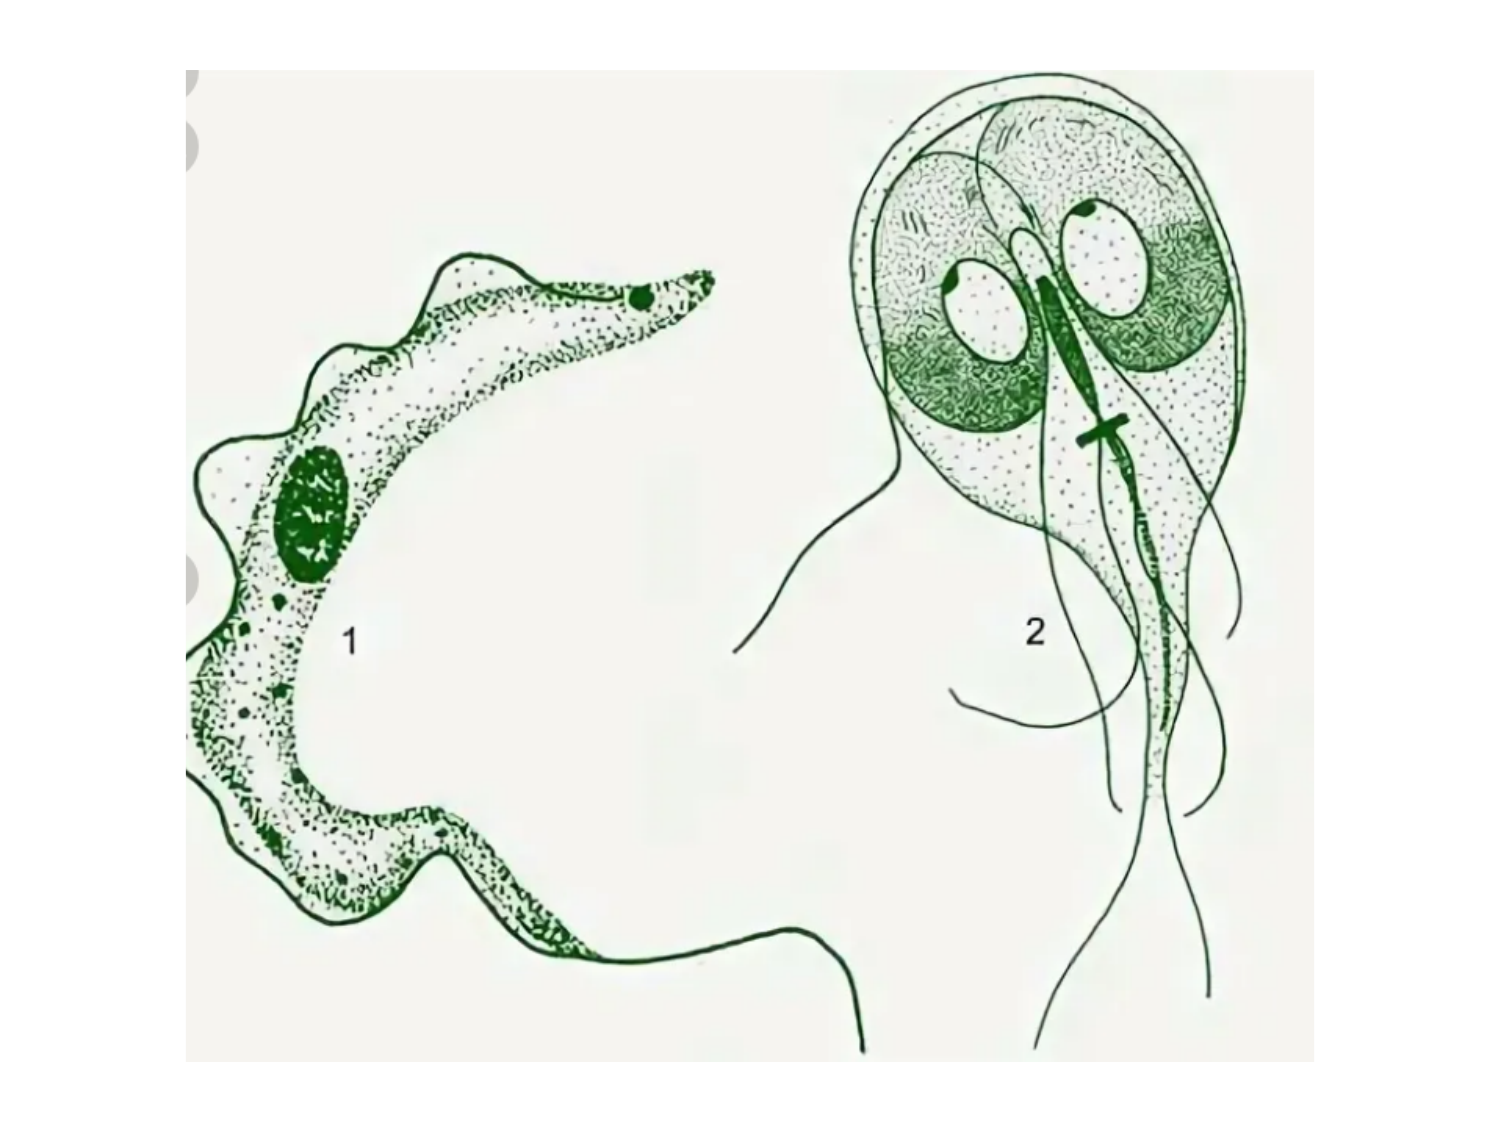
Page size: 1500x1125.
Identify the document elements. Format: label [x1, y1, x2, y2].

picture [185, 70, 1315, 1062]
